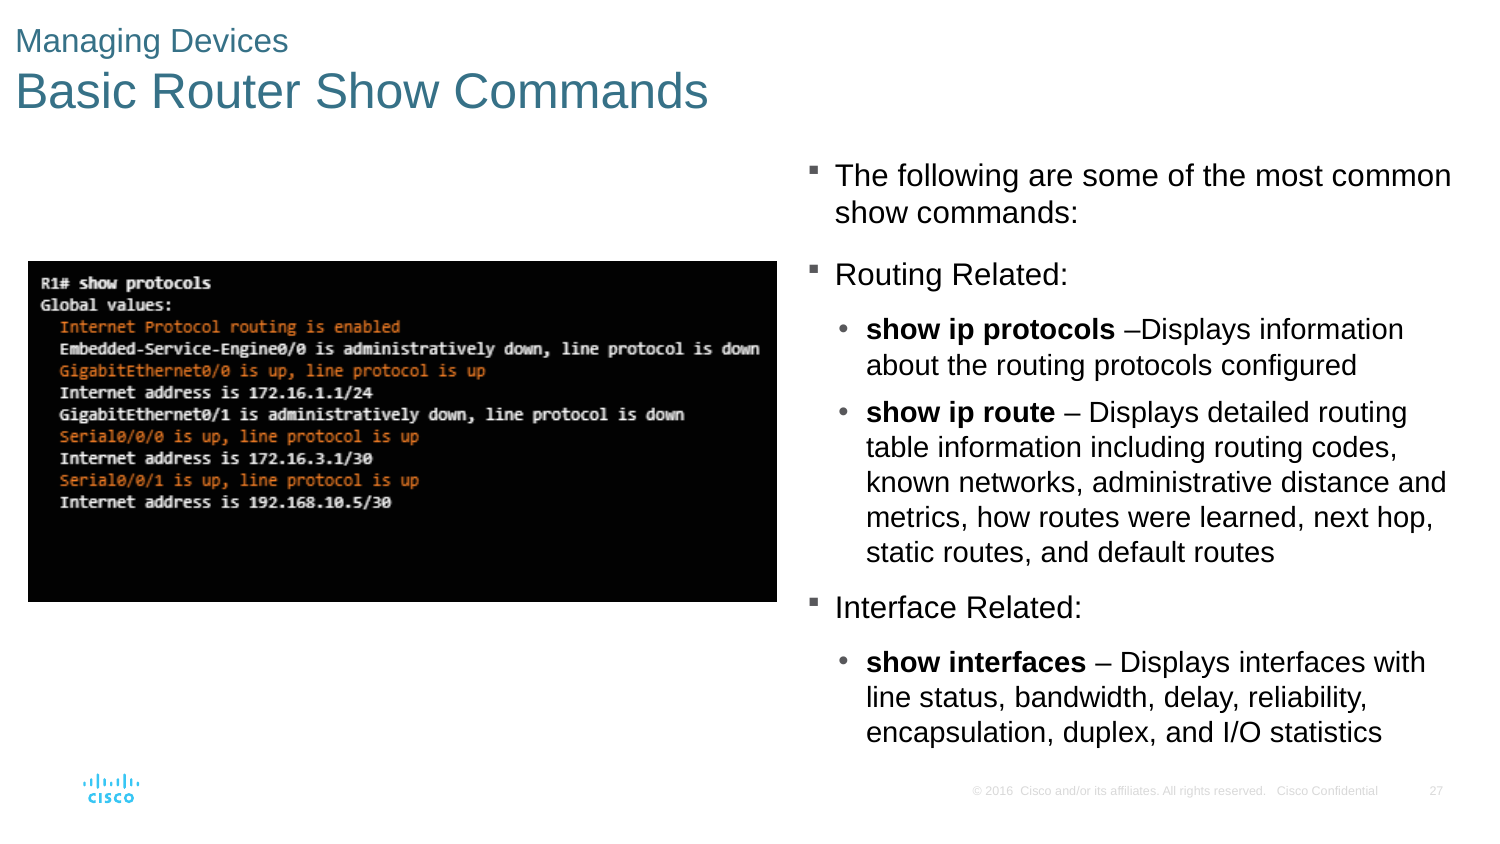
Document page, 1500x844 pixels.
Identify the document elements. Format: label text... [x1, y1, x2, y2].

list The following are some of the most common show commands: Routing Related: show ip protocols –Displays information about the routing protocols configured show ip route – Displays detailed routing table information including routing codes, known networks, administrative distance and metrics, how routes were learned, next hop, static routes, and default routes Interface Related: show interfaces – Displays interfaces with line status, bandwidth, delay, reliability, encapsulation, duplex, and I/O statistics [792, 147, 1500, 813]
picture [28, 260, 778, 602]
title Managing Devices Basic Router Show Commands [0, 6, 974, 131]
